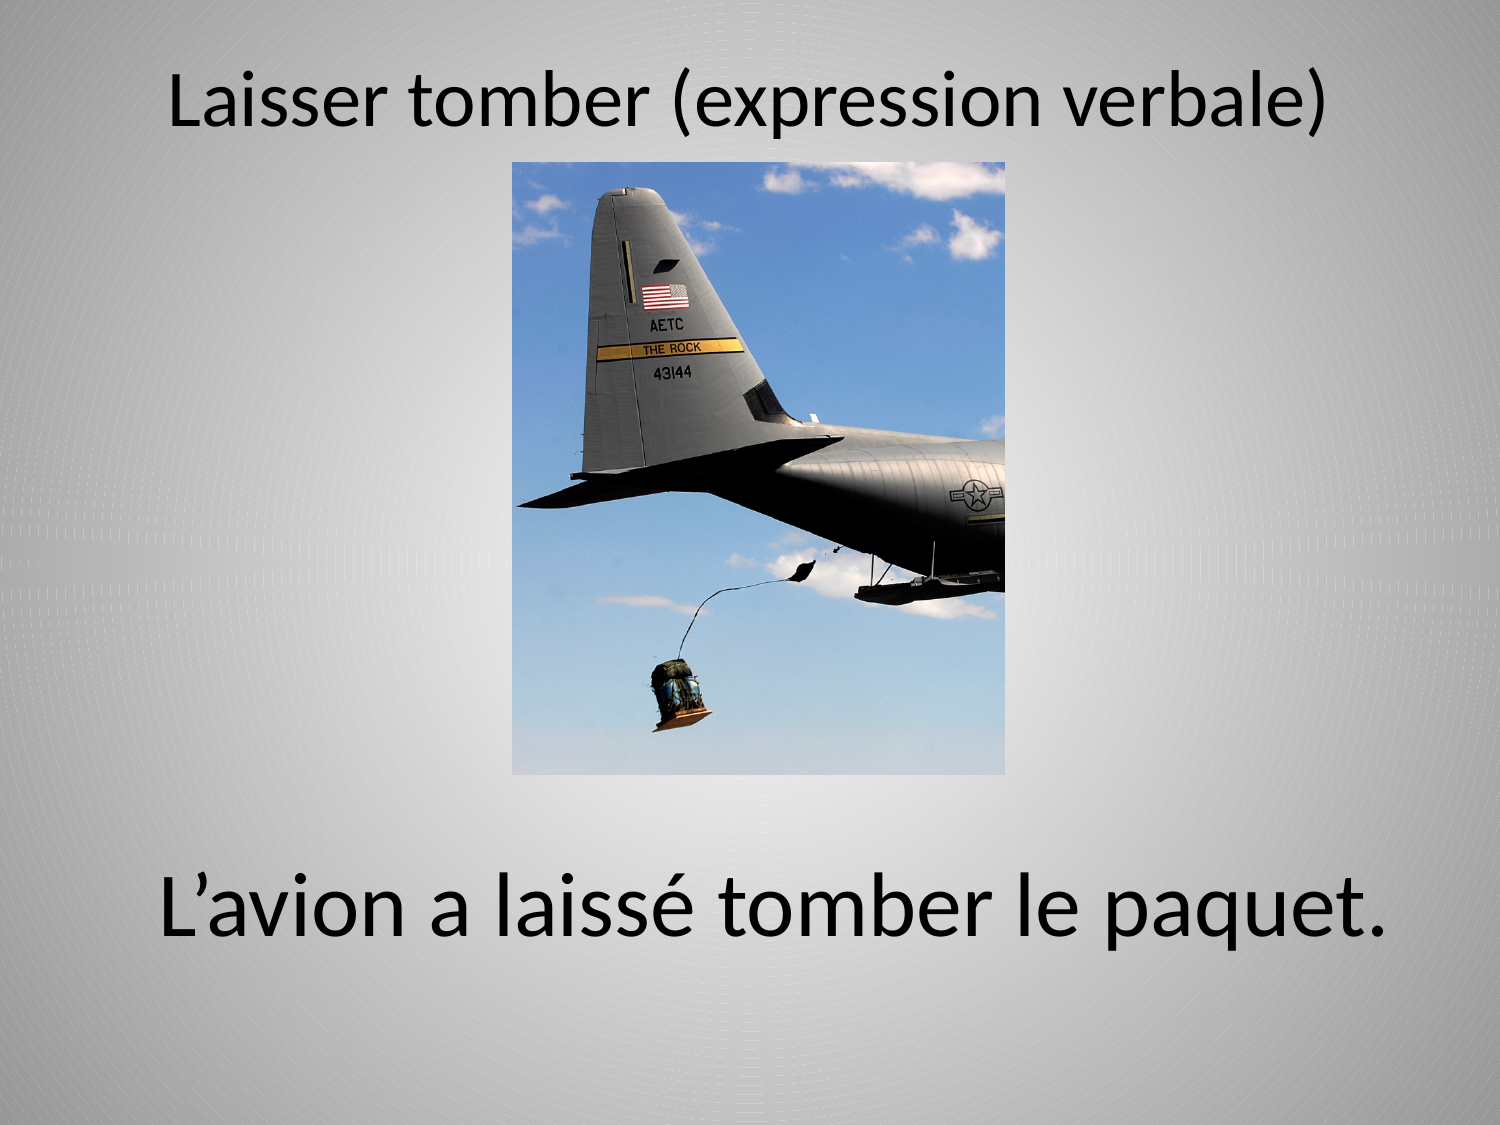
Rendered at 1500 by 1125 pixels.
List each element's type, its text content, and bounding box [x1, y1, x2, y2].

text_box L’avion a laissé tomber le paquet. [87, 837, 1463, 963]
title Laisser tomber (expression verbale) [75, 0, 1425, 188]
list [512, 162, 1006, 776]
